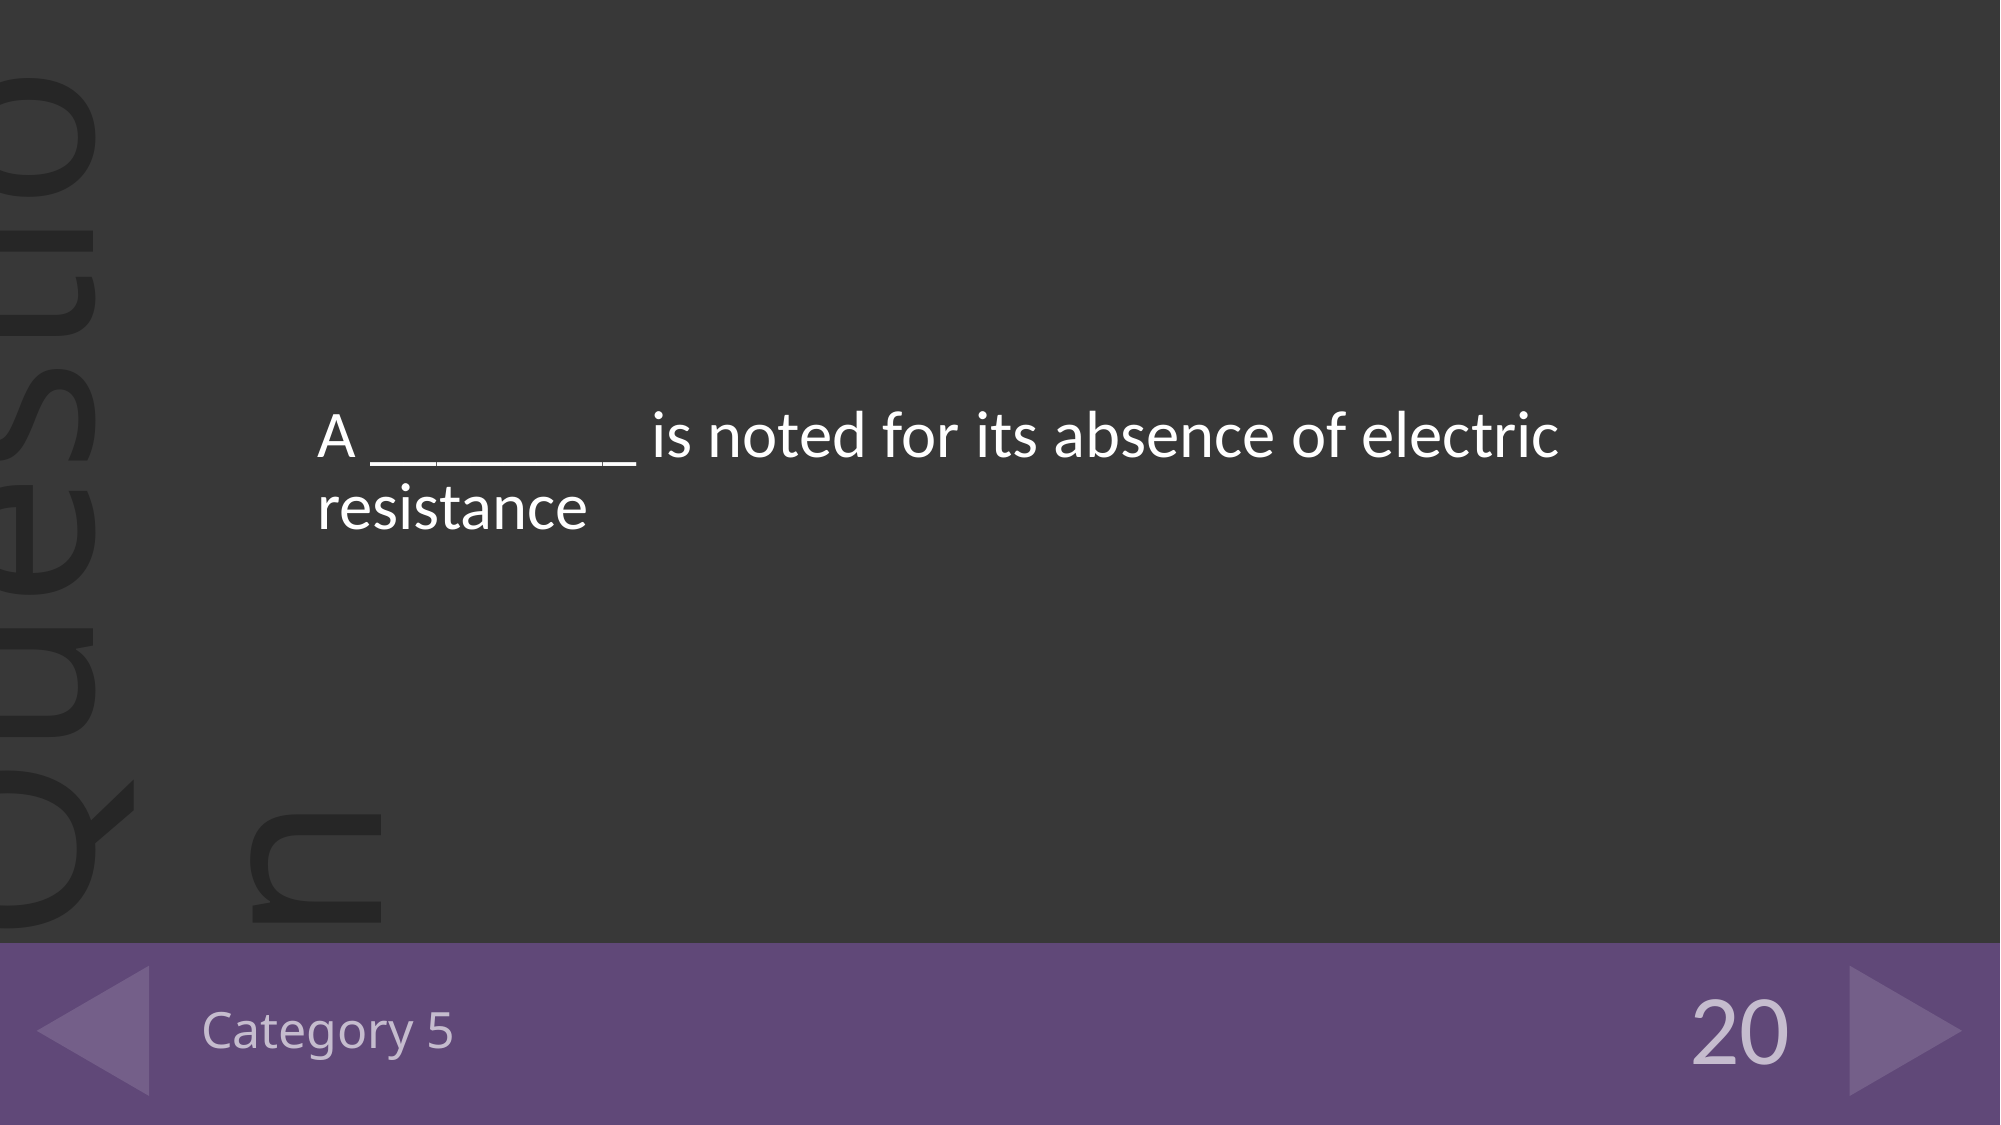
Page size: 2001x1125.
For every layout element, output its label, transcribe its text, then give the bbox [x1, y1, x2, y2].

title Category 5 [185, 967, 1494, 1097]
list 20 [1494, 967, 1806, 1097]
list A ________ is noted for its absence of electric resistance [302, 307, 1760, 636]
